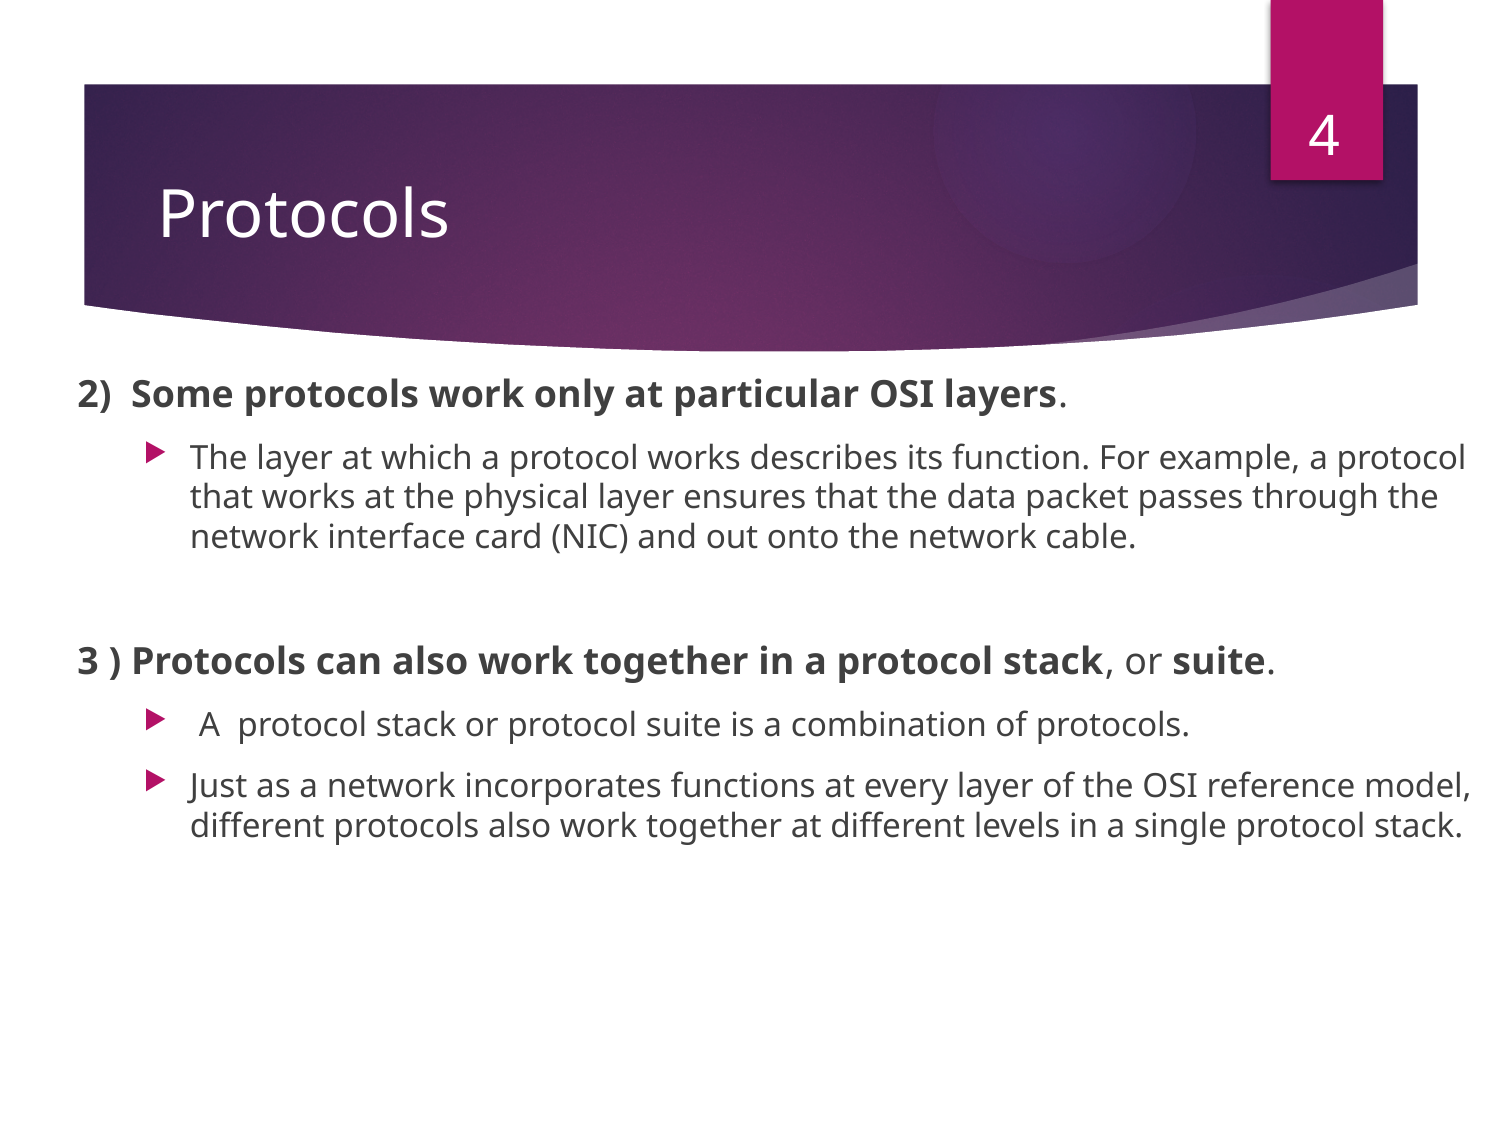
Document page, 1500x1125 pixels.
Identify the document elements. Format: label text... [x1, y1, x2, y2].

slide_number 4 [1259, 48, 1390, 175]
title Protocols [142, 152, 1183, 269]
list 2) Some protocols work only at particular OSI layers. The layer at which a protocol works describes its function. For example, a protocol that works at the physical layer ensures that the data packet passes through the network interface card (NIC) and out onto the network cable. 3 ) Protocols can also work together in a protocol stack, or suite. A protocol stack or protocol suite is a combination of protocols. Just as a network incorporates functions at every layer of the OSI reference model, different protocols also work together at different levels in a single protocol stack. [62, 362, 1500, 1038]
text_box [141, 408, 1183, 988]
